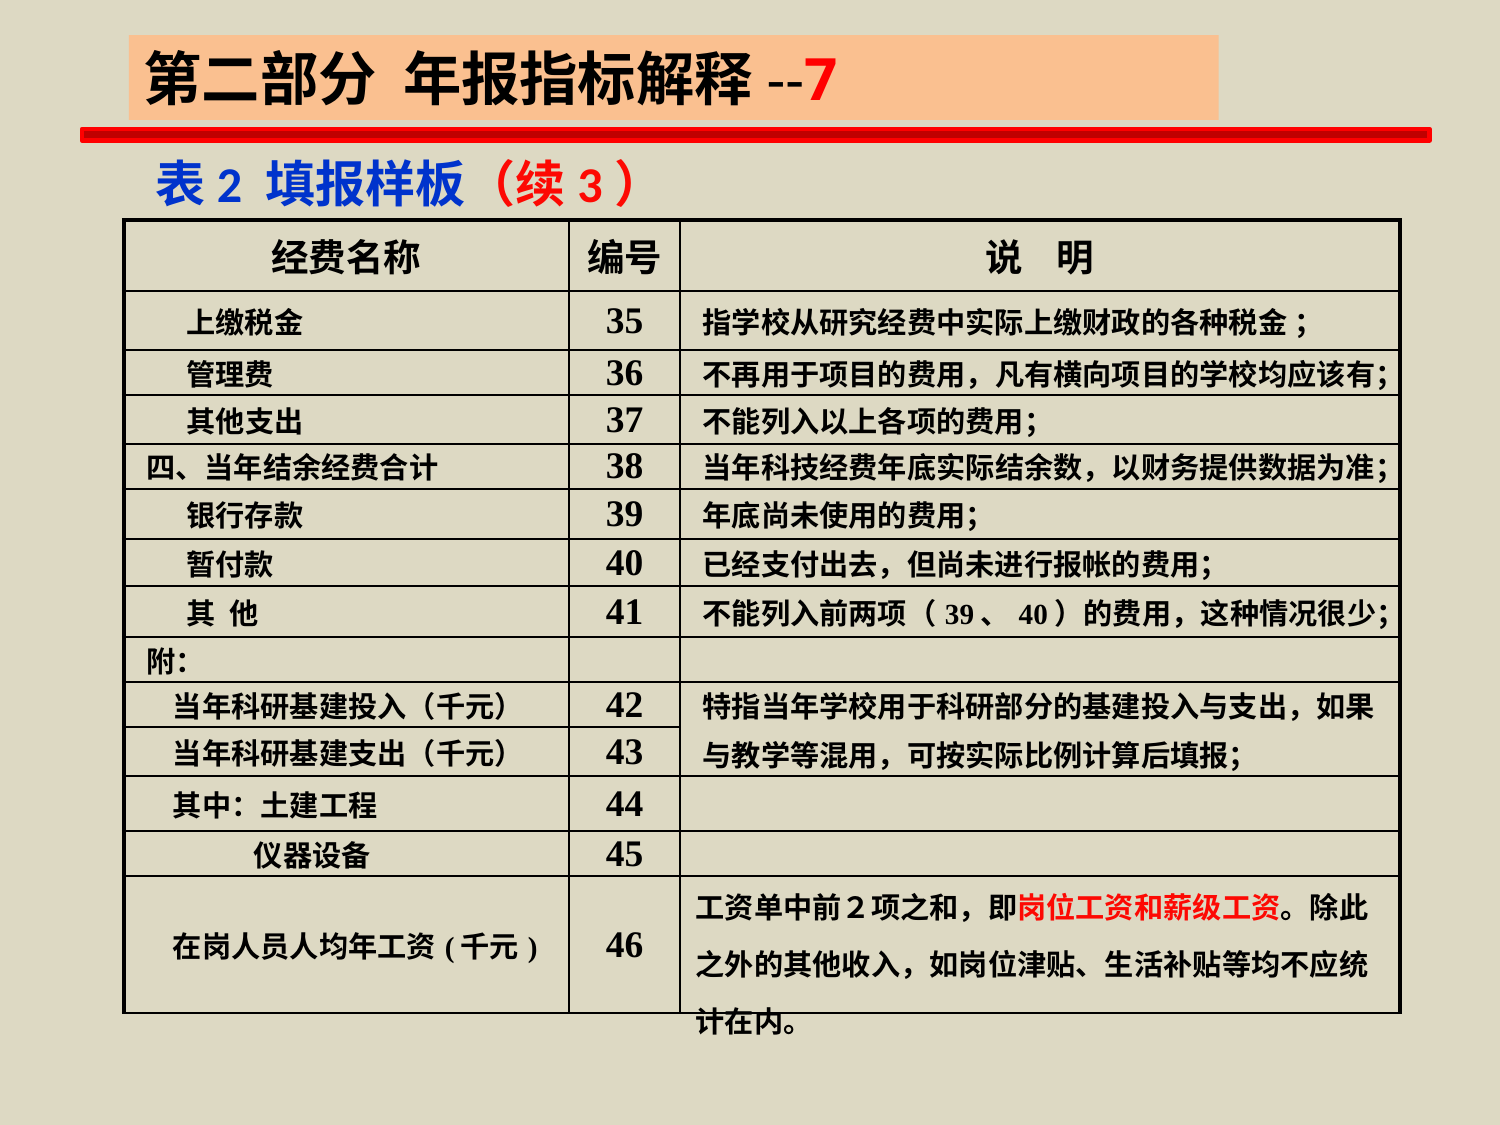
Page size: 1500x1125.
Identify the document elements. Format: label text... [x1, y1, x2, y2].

table_cell 不再用于项目的费用，凡有横向项目的学校均应该有； [681, 351, 1398, 394]
table_cell 43 [570, 728, 679, 775]
table_cell 不能列入前两项（39、40）的费用，这种情况很少； [681, 587, 1398, 636]
table_cell 不能列入以上各项的费用； [681, 396, 1398, 443]
table_cell 46 [570, 877, 679, 1012]
table_cell 44 [570, 777, 679, 830]
table_cell 上缴税金 [126, 292, 568, 349]
text_box [117, 152, 1348, 348]
table_cell 42 [570, 683, 679, 726]
table_cell 35 [570, 292, 679, 349]
text_box 表2 填报样板（续3） [128, 152, 755, 213]
table_cell 其 他 [126, 587, 568, 636]
table_cell 暂付款 [126, 540, 568, 585]
table_cell 管理费 [126, 351, 568, 394]
table_cell 36 [570, 351, 679, 394]
table_cell 38 [570, 445, 679, 488]
table_cell 其中：土建工程 [126, 777, 568, 830]
text_box [80, 127, 1432, 143]
table_cell [681, 638, 1398, 681]
table_cell 仪器设备 [126, 832, 568, 875]
table_header 经费名称 [126, 222, 568, 290]
table_cell 附： [126, 638, 568, 681]
table_cell 四、当年结余经费合计 [126, 445, 568, 488]
table_cell 银行存款 [126, 490, 568, 538]
text_box 第二部分 年报指标解释--7 [128, 35, 1219, 120]
table_cell 在岗人员人均年工资(千元) [126, 877, 568, 1012]
table_cell 45 [570, 832, 679, 875]
table_cell 当年科技经费年底实际结余数，以财务提供数据为准； [681, 445, 1398, 488]
table_cell 特指当年学校用于科研部分的基建投入与支出，如果 与教学等混用，可按实际比例计算后填报； [681, 683, 1398, 775]
table_cell [681, 832, 1398, 875]
table_cell 已经支付出去，但尚未进行报帐的费用； [681, 540, 1398, 585]
table_cell 当年科研基建投入（千元） [126, 683, 568, 726]
table_cell 工资单中前２项之和，即岗位工资和薪级工资。除此 之外的其他收入，如岗位津贴、生活补贴等均不应统 计在内。 [681, 877, 1398, 1012]
table_header 编号 [570, 222, 679, 290]
table_cell [570, 638, 679, 681]
table_cell 37 [570, 396, 679, 443]
table_cell 39 [570, 490, 679, 538]
table_cell 当年科研基建支出（千元） [126, 728, 568, 775]
table_cell 40 [570, 540, 679, 585]
table_cell 年底尚未使用的费用； [681, 490, 1398, 538]
table_cell 41 [570, 587, 679, 636]
table_header 说 明 [681, 222, 1398, 290]
table_cell 其他支出 [126, 396, 568, 443]
table_cell 指学校从研究经费中实际上缴财政的各种税金 ； [681, 292, 1398, 349]
table_cell [681, 777, 1398, 830]
